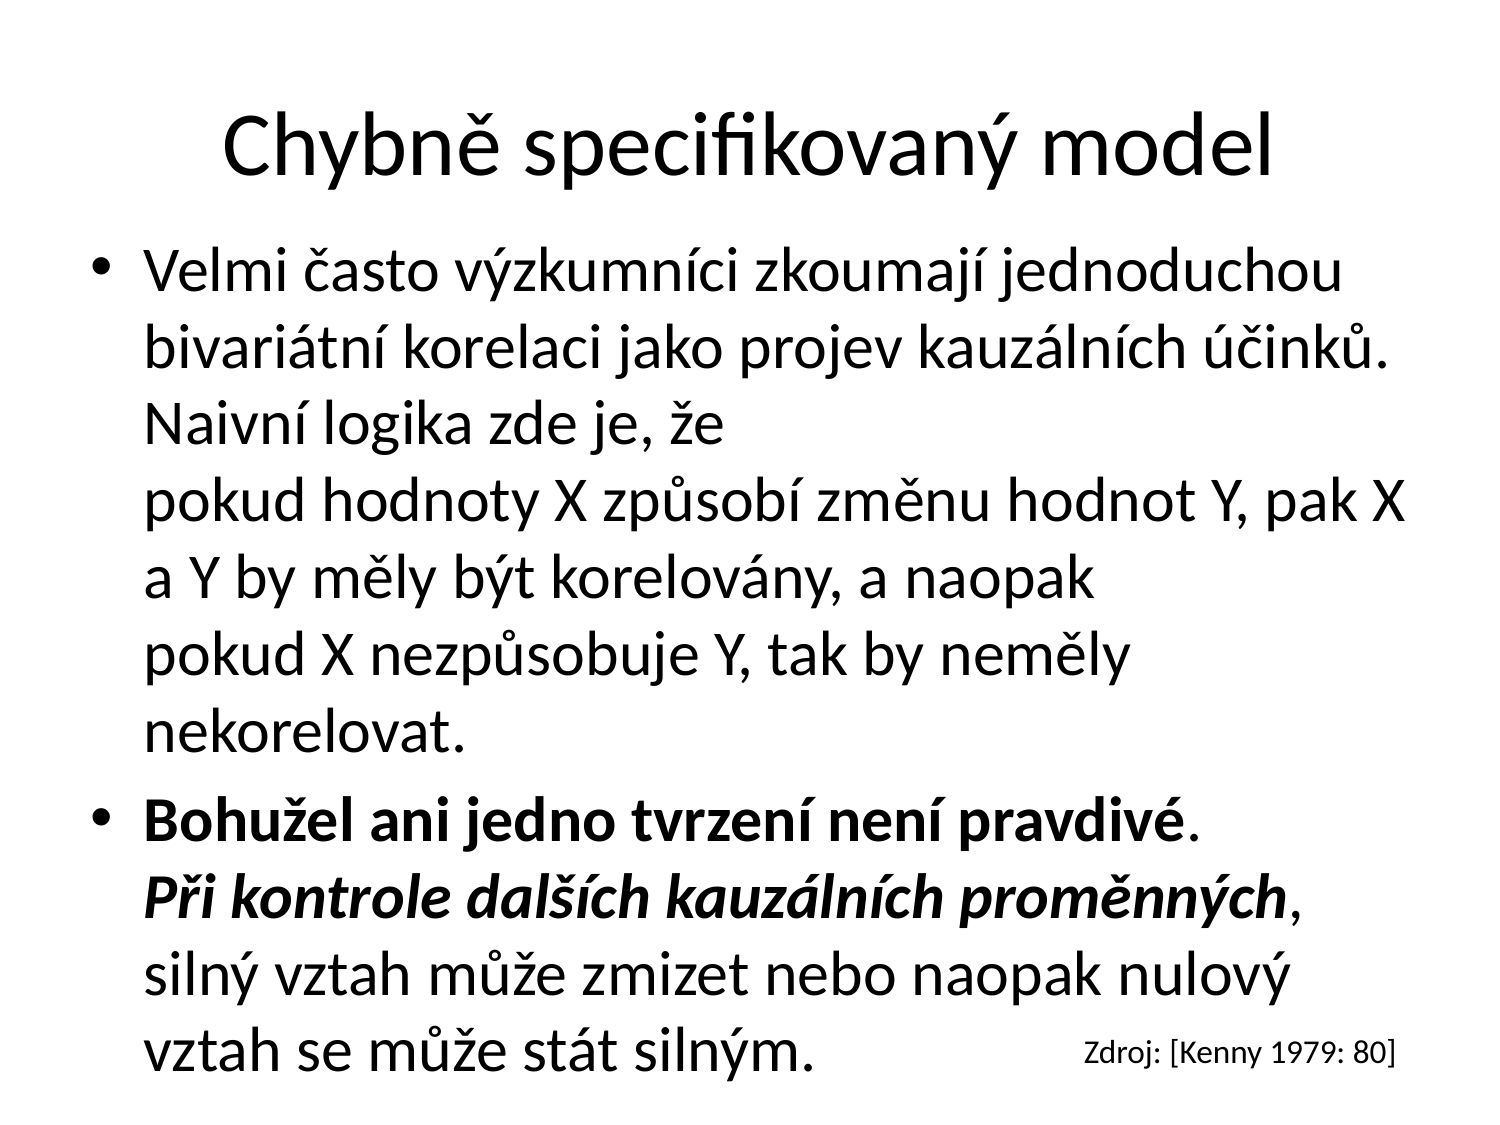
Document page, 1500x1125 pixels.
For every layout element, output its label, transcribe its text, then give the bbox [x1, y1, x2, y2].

text_box Zdroj: [Kenny 1979: 80] [1068, 1023, 1471, 1078]
title Chybně specifikovaný model [75, 45, 1425, 219]
list Velmi často výzkumníci zkoumají jednoduchou bivariátní korelaci jako projev kauzálních účinků. Naivní logika zde je, že pokud hodnoty X způsobí změnu hodnot Y, pak X a Y by měly být korelovány, a naopak pokud X nezpůsobuje Y, tak by neměly nekorelovat. Bohužel ani jedno tvrzení není pravdivé. Při kontrole dalších kauzálních proměnných, silný vztah může zmizet nebo naopak nulový vztah se může stát silným. [75, 219, 1425, 1094]
